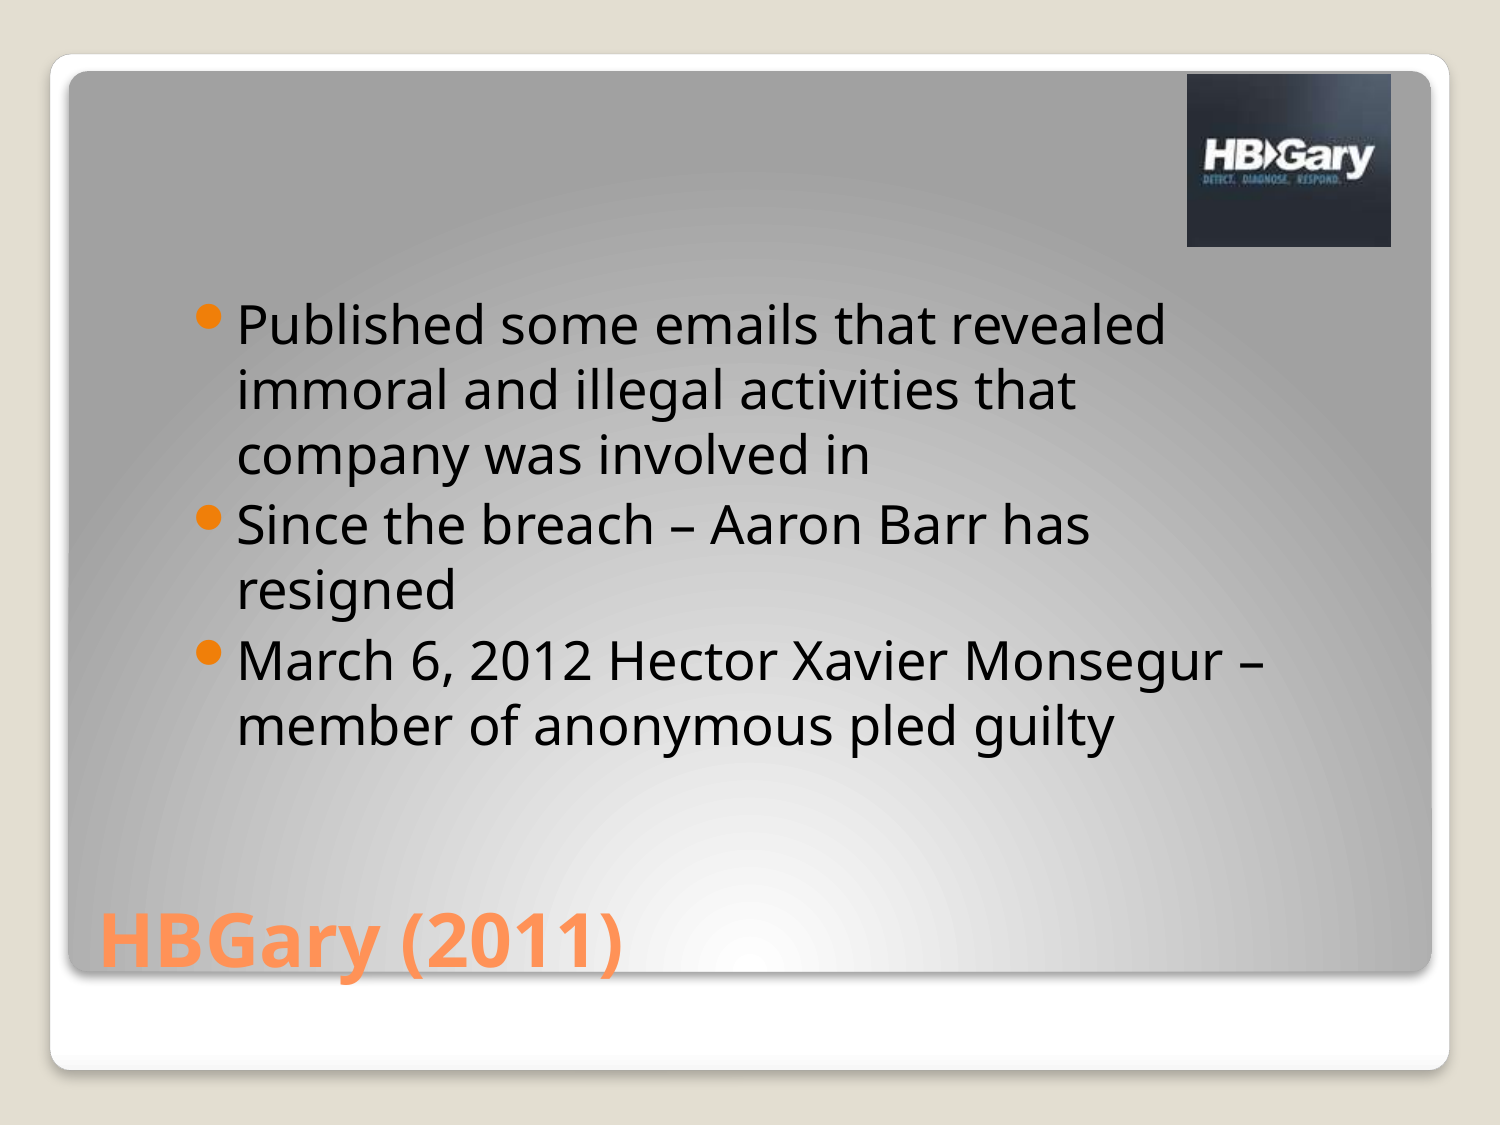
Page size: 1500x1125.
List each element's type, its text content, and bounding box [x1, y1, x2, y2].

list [1187, 74, 1391, 247]
list Published some emails that revealed immoral and illegal activities that company was involved in Since the breach – Aaron Barr has resigned March 6, 2012 Hector Xavier Monsegur – member of anonymous pled guilty [162, 275, 1283, 863]
title HBGary (2011) [82, 817, 1425, 991]
